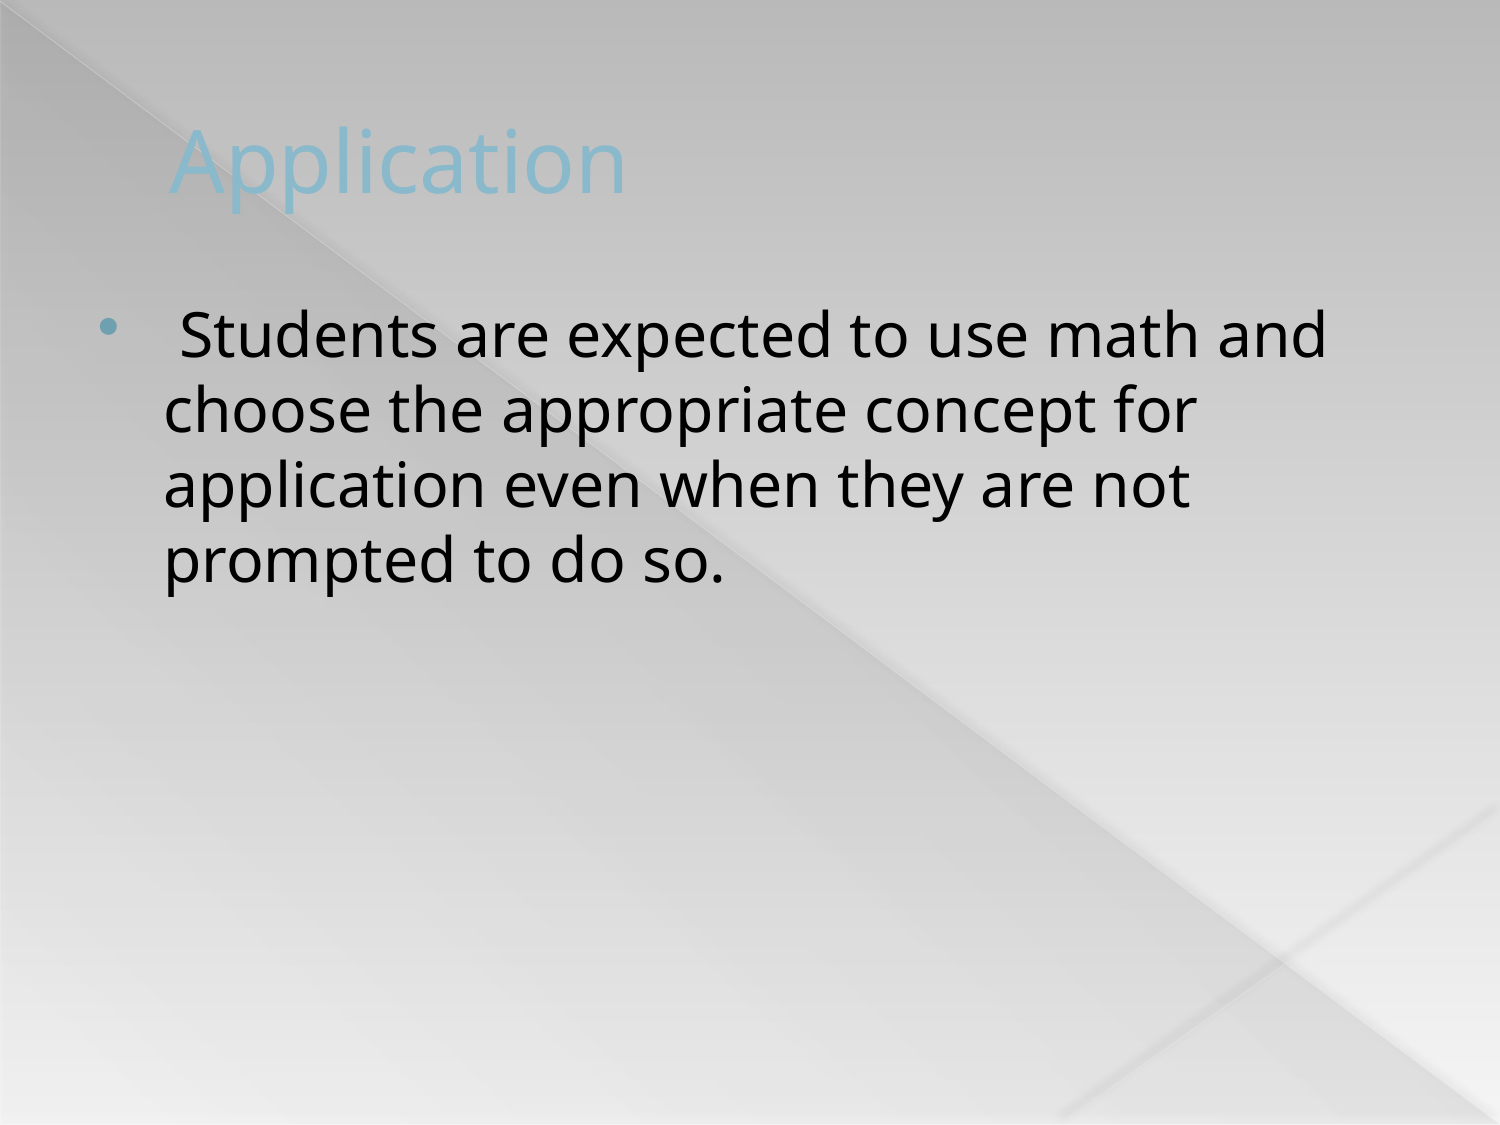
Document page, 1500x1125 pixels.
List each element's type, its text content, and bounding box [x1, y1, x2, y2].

list Students are expected to use math and choose the appropriate concept for application even when they are not prompted to do so. [75, 200, 1425, 1059]
title Application [75, 43, 1425, 200]
